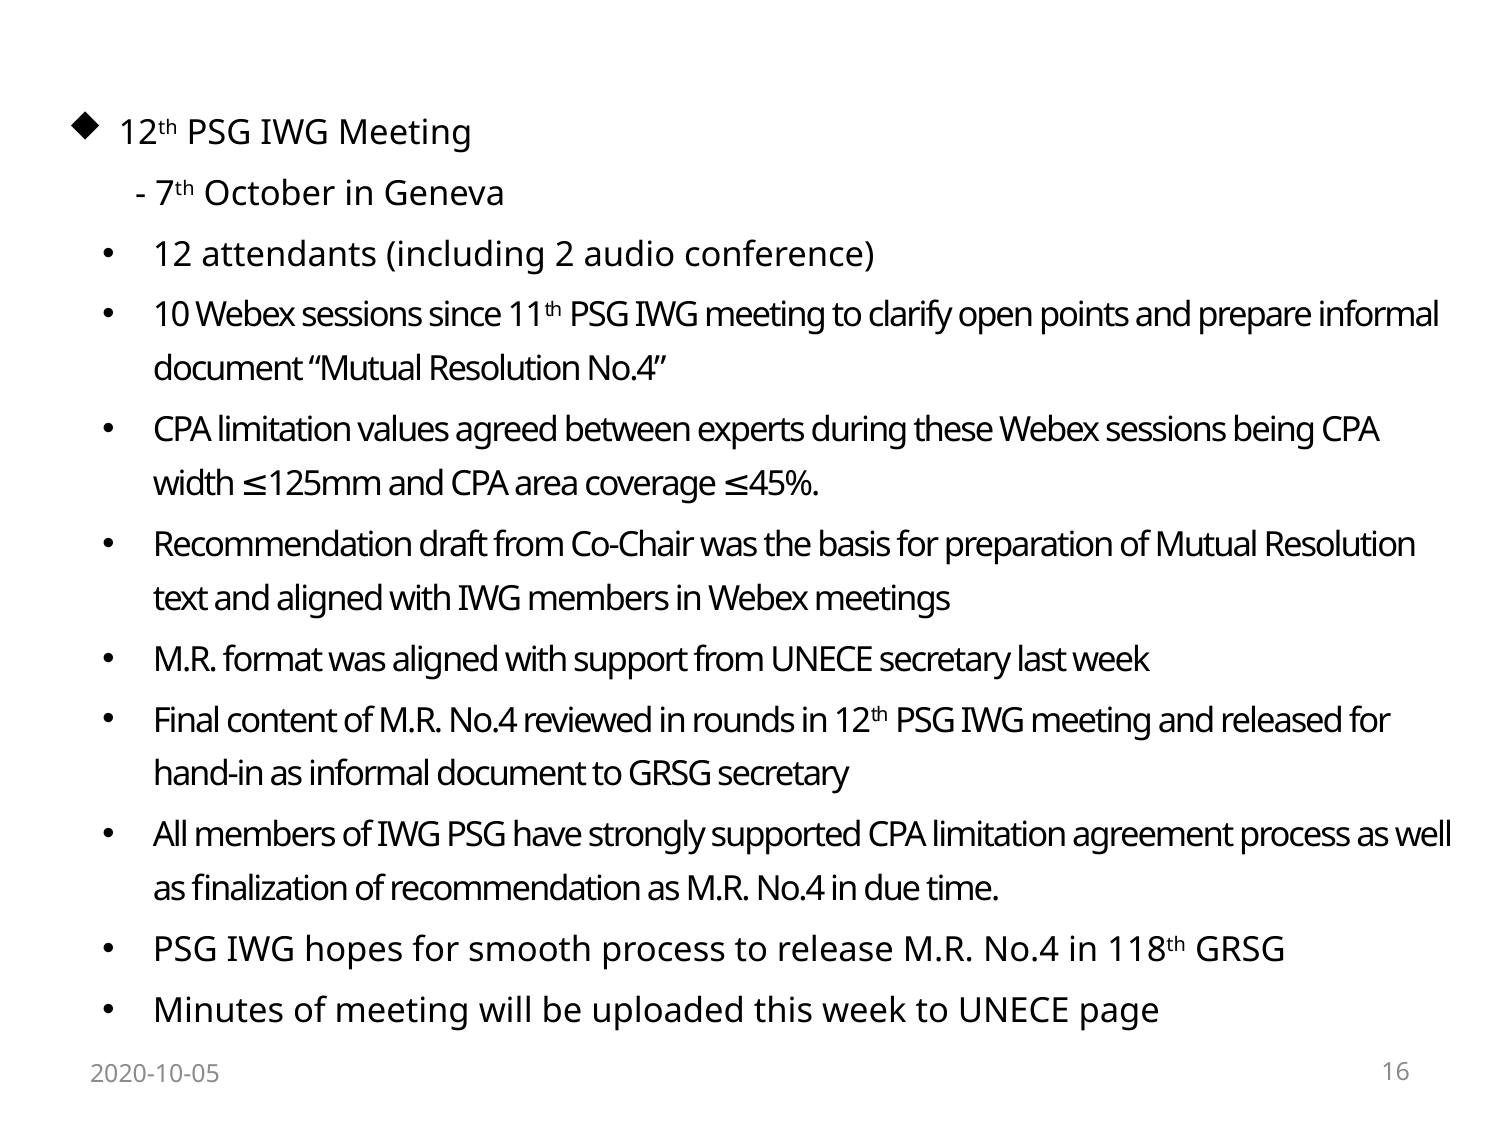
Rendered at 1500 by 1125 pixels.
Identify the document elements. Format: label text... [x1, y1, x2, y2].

text_box 12th PSG IWG Meeting - 7th October in Geneva 12 attendants (including 2 audio conference) 10 Webex sessions since 11th PSG IWG meeting to clarify open points and prepare informal document “Mutual Resolution No.4” CPA limitation values agreed between experts during these Webex sessions being CPA width ≤125mm and CPA area coverage ≤45%. Recommendation draft from Co-Chair was the basis for preparation of Mutual Resolution text and aligned with IWG members in Webex meetings M.R. format was aligned with support from UNECE secretary last week Final content of M.R. No.4 reviewed in rounds in 12th PSG IWG meeting and released for hand-in as informal document to GRSG secretary All members of IWG PSG have strongly supported CPA limitation agreement process as well as finalization of recommendation as M.R. No.4 in due time. PSG IWG hopes for smooth process to release M.R. No.4 in 118th GRSG Minutes of meeting will be uploaded this week to UNECE page [53, 89, 1471, 1043]
slide_number 16 [1074, 1042, 1425, 1103]
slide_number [75, 1042, 425, 1103]
